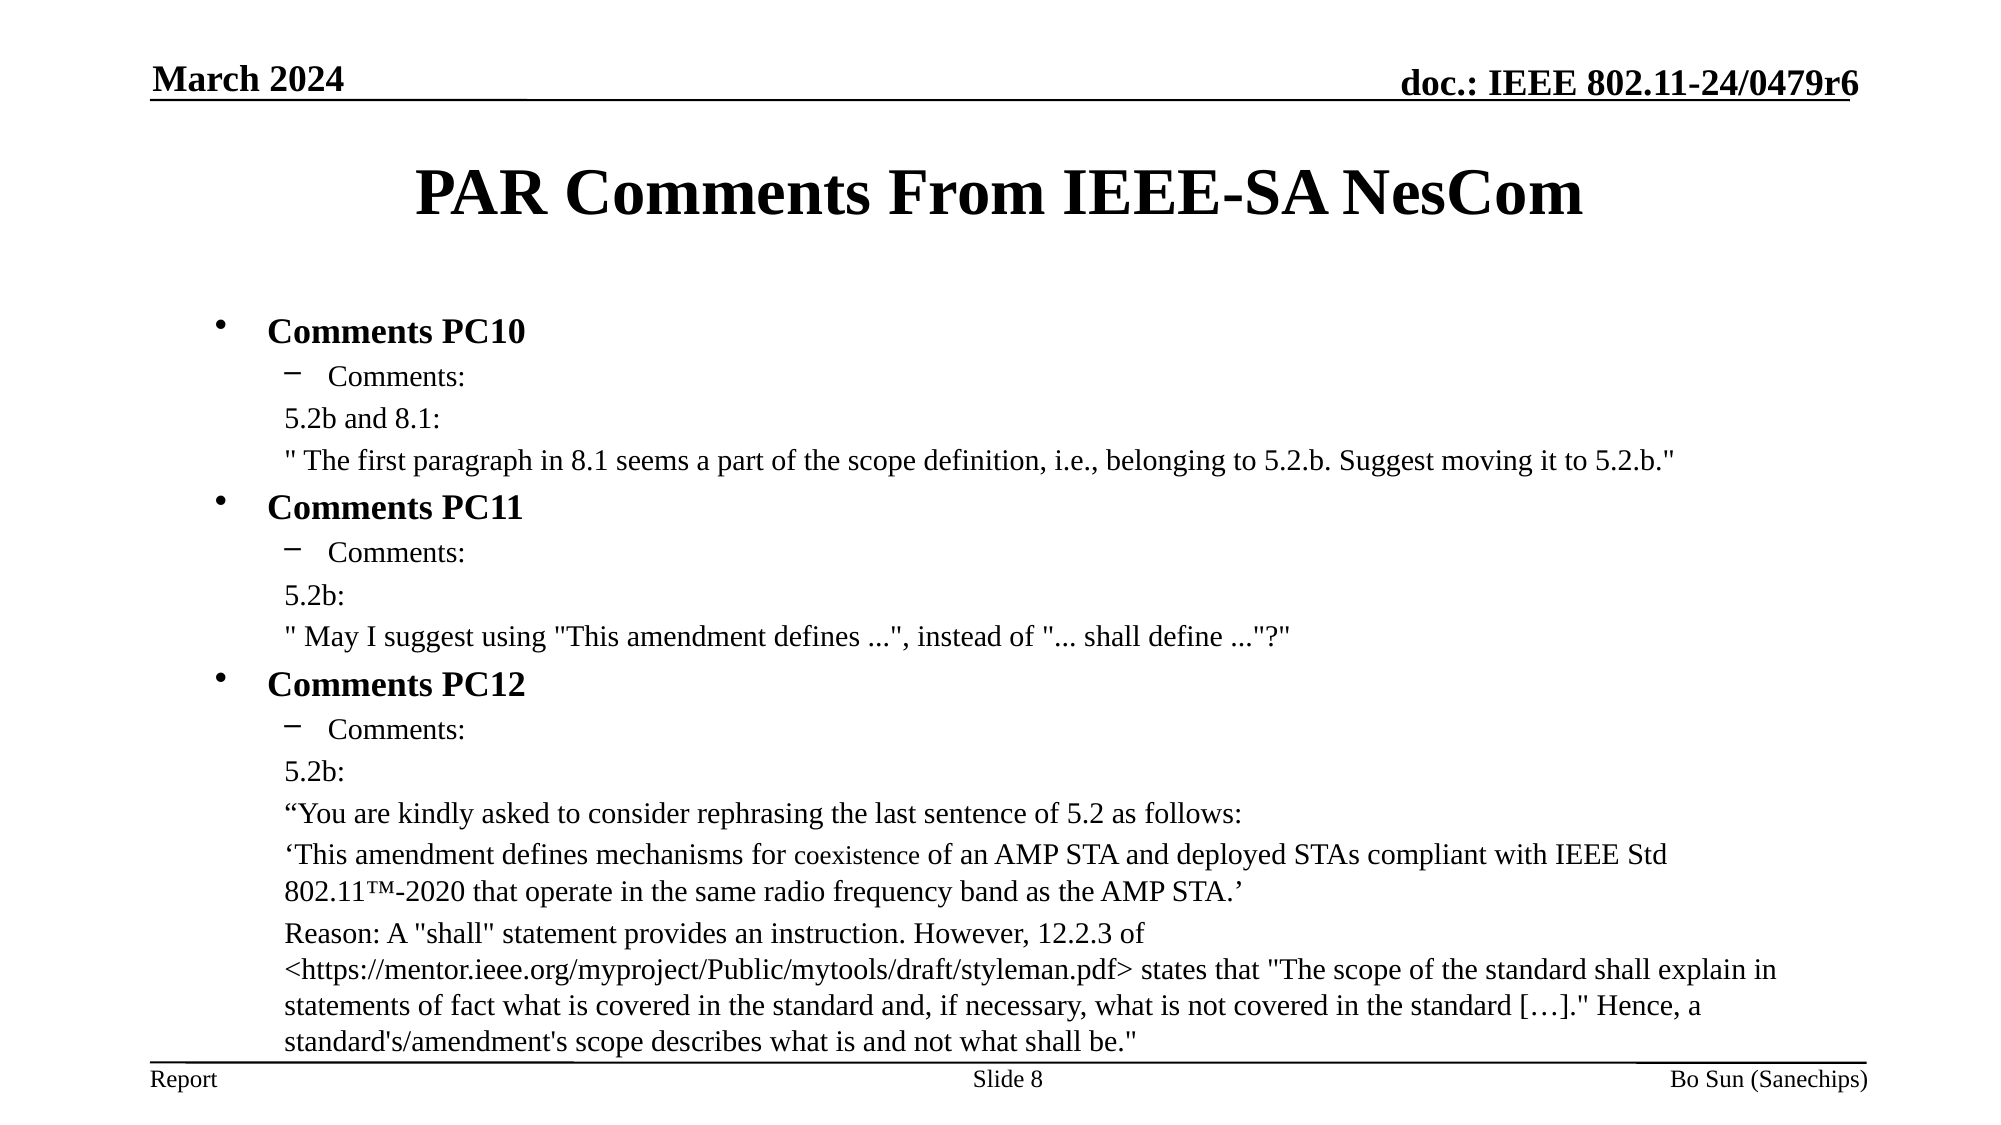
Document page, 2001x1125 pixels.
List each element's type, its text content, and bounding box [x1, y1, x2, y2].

text_box PAR Comments From IEEE-SA NesCom [200, 100, 1800, 276]
text_box Comments PC10 Comments: 5.2b and 8.1: " The first paragraph in 8.1 seems a part of the scope definition, i.e., belonging to 5.2.b. Suggest moving it to 5.2.b." Comments PC11 Comments: 5.2b: " May I suggest using "This amendment defines ...", instead of "... shall define ..."?" Comments PC12 Comments: 5.2b: “You are kindly asked to consider rephrasing the last sentence of 5.2 as follows: ‘This amendment defines mechanisms for coexistence of an AMP STA and deployed STAs compliant with IEEE Std 802.11™-2020 that operate in the same radio frequency band as the AMP STA.’ Reason: A "shall" statement provides an instruction. However, 12.2.3 of <https://mentor.ieee.org/myproject/Public/mytools/draft/styleman.pdf> states that "The scope of the standard shall explain in statements of fact what is covered in the standard and, if necessary, what is not covered in the standard […]." Hence, a standard's/amendment's scope describes what is and not what shall be." [200, 300, 1800, 1065]
footer Bo Sun (Sanechips) [1171, 1061, 1869, 1093]
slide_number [152, 54, 563, 100]
slide_number Slide 8 [949, 1065, 1067, 1123]
